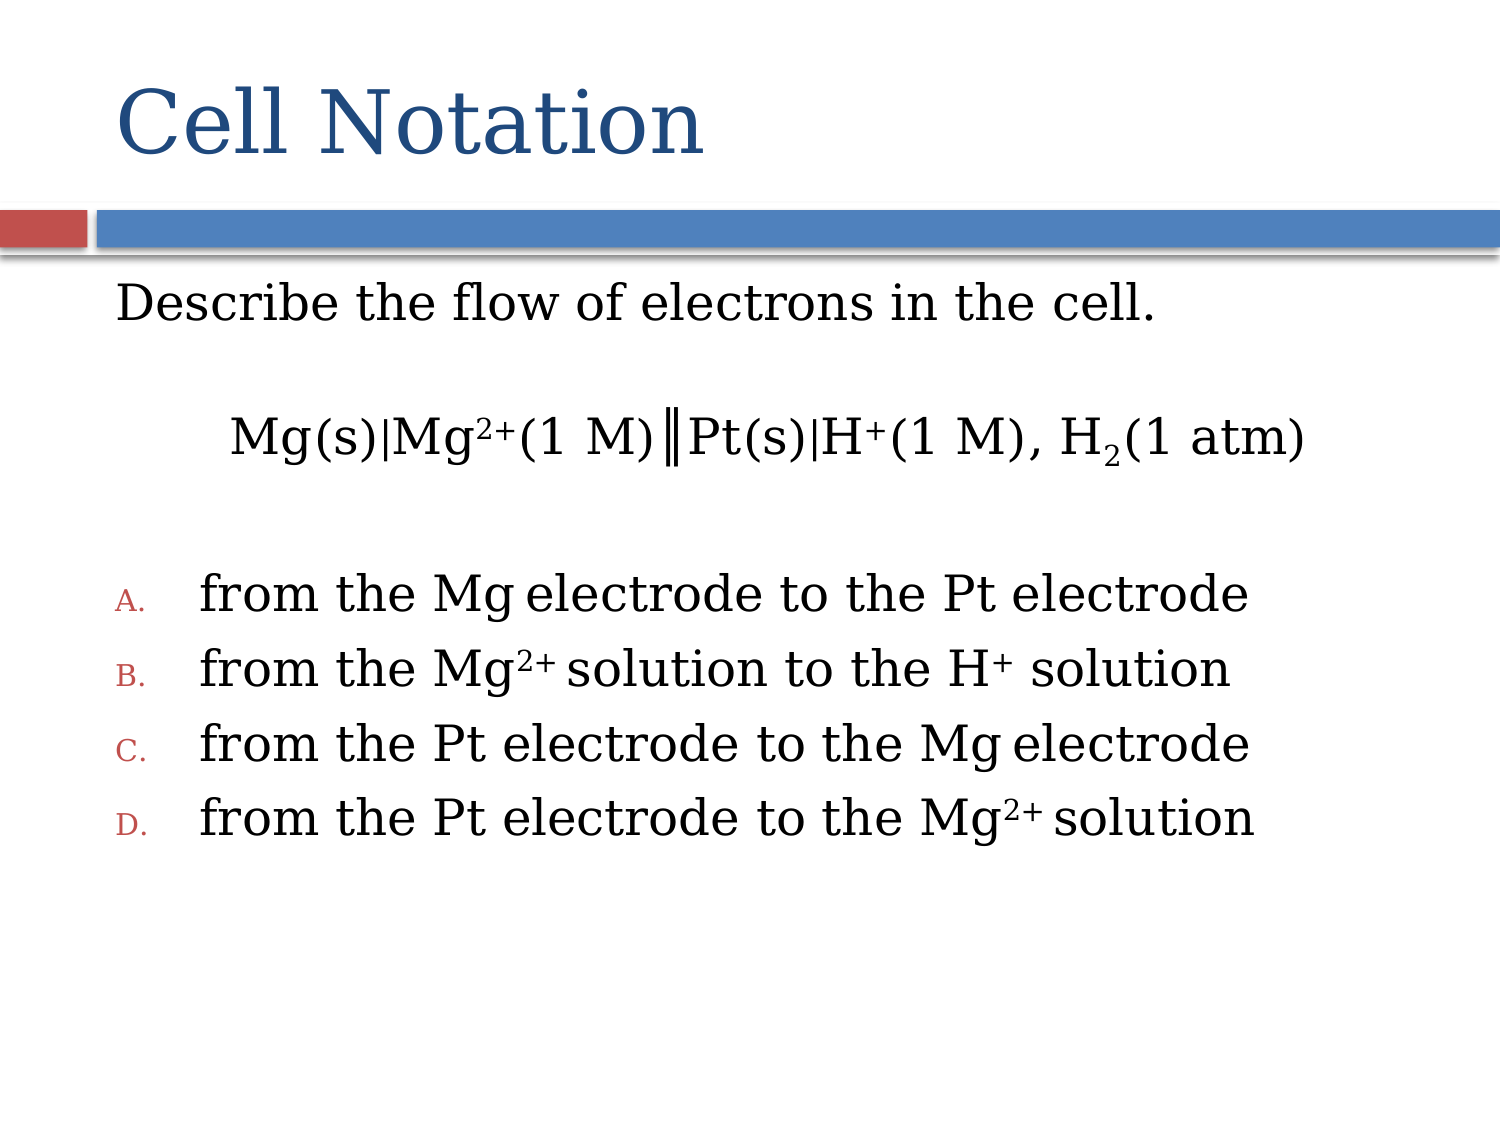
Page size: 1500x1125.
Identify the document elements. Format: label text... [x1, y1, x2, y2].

list Describe the flow of electrons in the cell. Mg(s)|Mg2+(1 M)║Pt(s)|H+(1 M), H2(1 atm) from the Mg electrode to the Pt electrode from the Mg2+ solution to the H+ solution from the Pt electrode to the Mg electrode from the Pt electrode to the Mg2+ solution [100, 262, 1438, 1000]
title Cell Notation [100, 37, 1438, 200]
